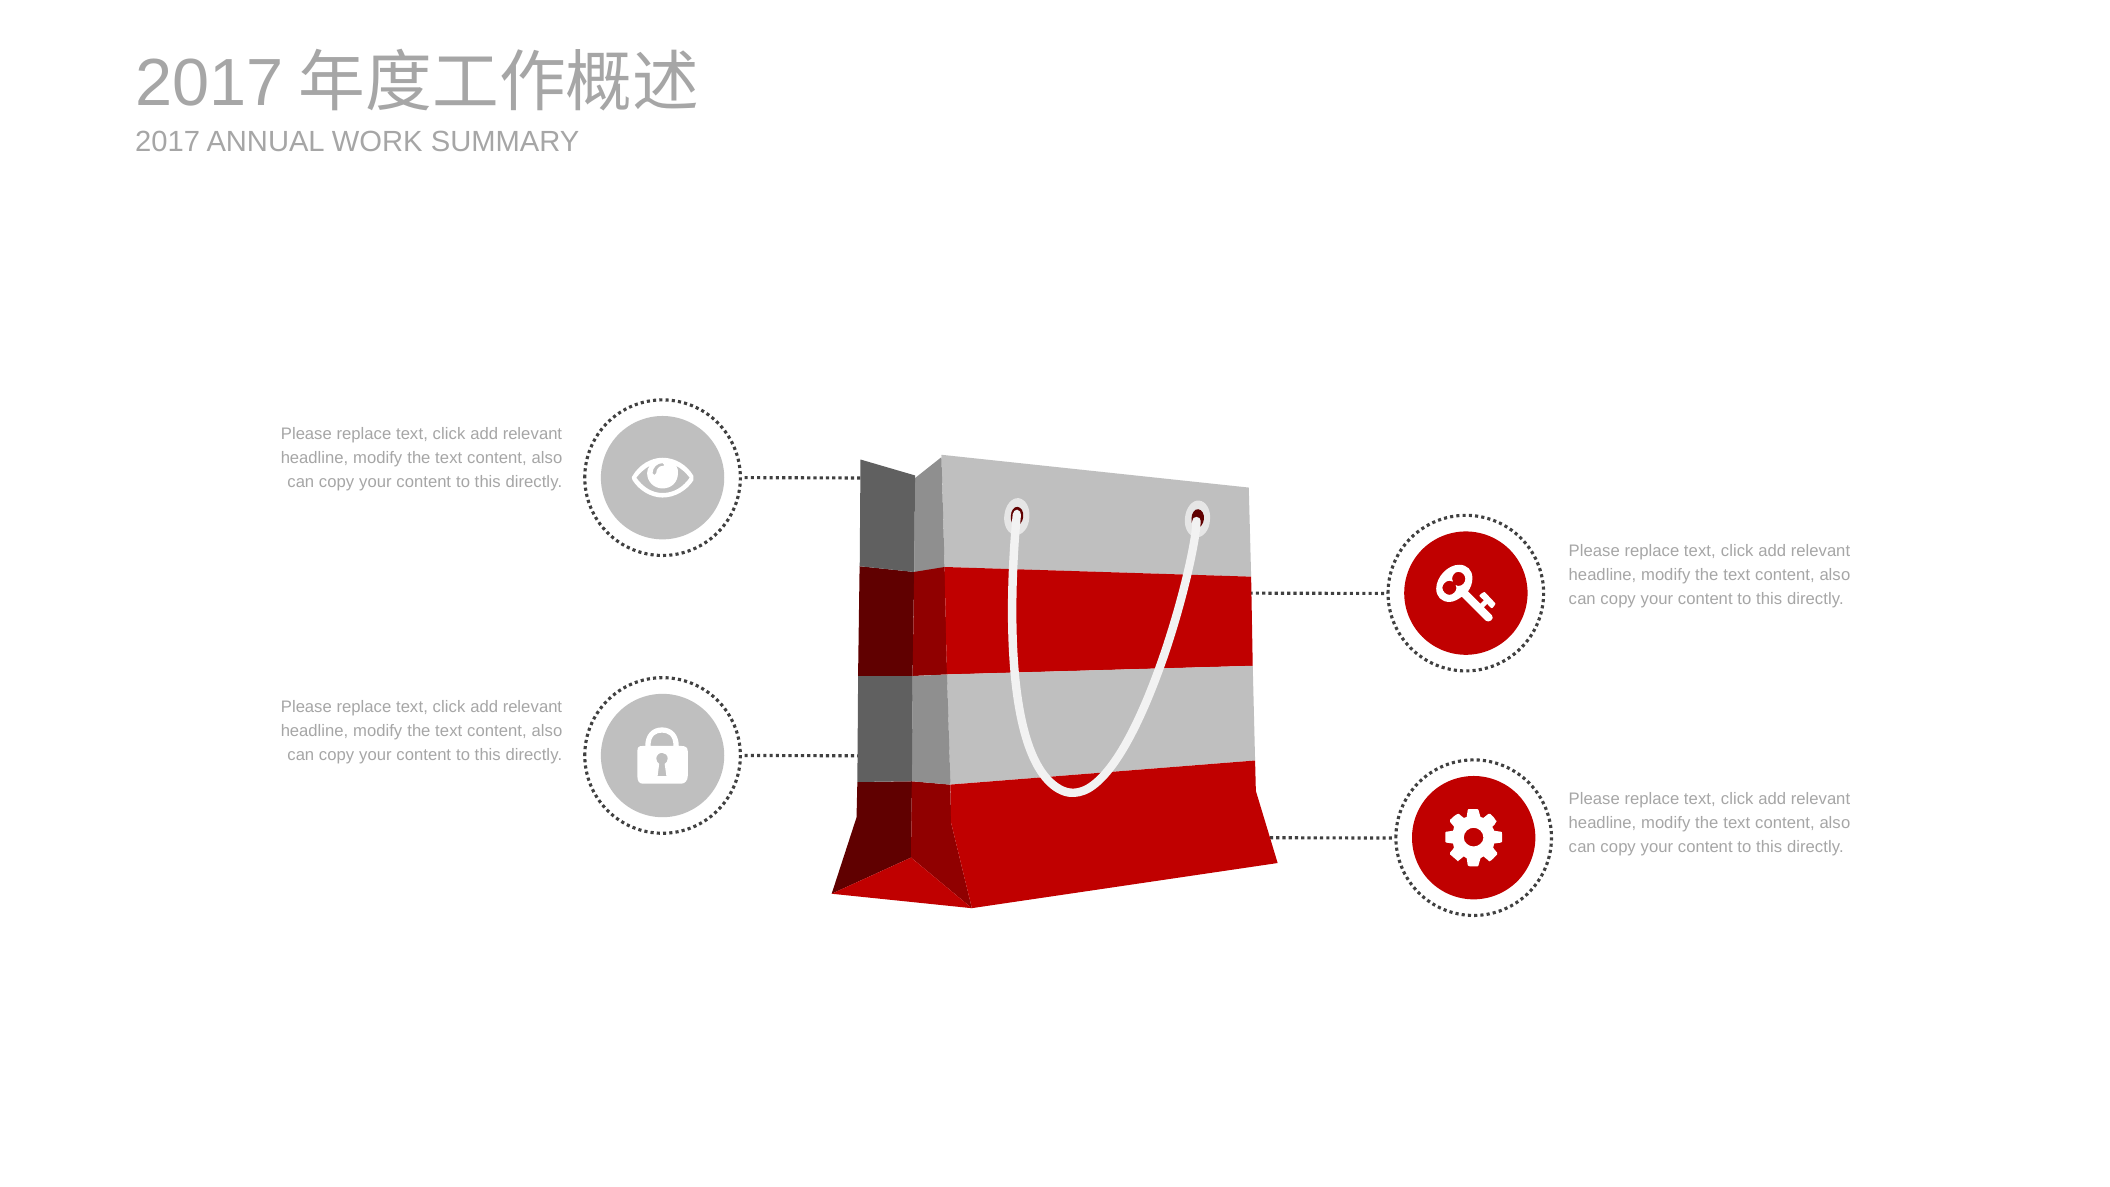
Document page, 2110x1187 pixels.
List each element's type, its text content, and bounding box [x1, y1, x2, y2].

text_box Please replace text, click add relevant headline, modify the text content, also can copy your content to this directly. [271, 692, 563, 764]
text_box 2017 ANNUAL WORK SUMMARY [135, 122, 596, 158]
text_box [831, 454, 1278, 909]
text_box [1395, 759, 1552, 916]
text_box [1387, 515, 1544, 671]
text_box Please replace text, click add relevant headline, modify the text content, also can copy your content to this directly. [1568, 535, 1860, 608]
text_box Please replace text, click add relevant headline, modify the text content, also can copy your content to this directly. [1568, 784, 1860, 856]
text_box Please replace text, click add relevant headline, modify the text content, also can copy your content to this directly. [271, 419, 563, 491]
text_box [584, 677, 741, 834]
text_box 2017年度工作概述 [135, 38, 783, 119]
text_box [584, 399, 741, 556]
